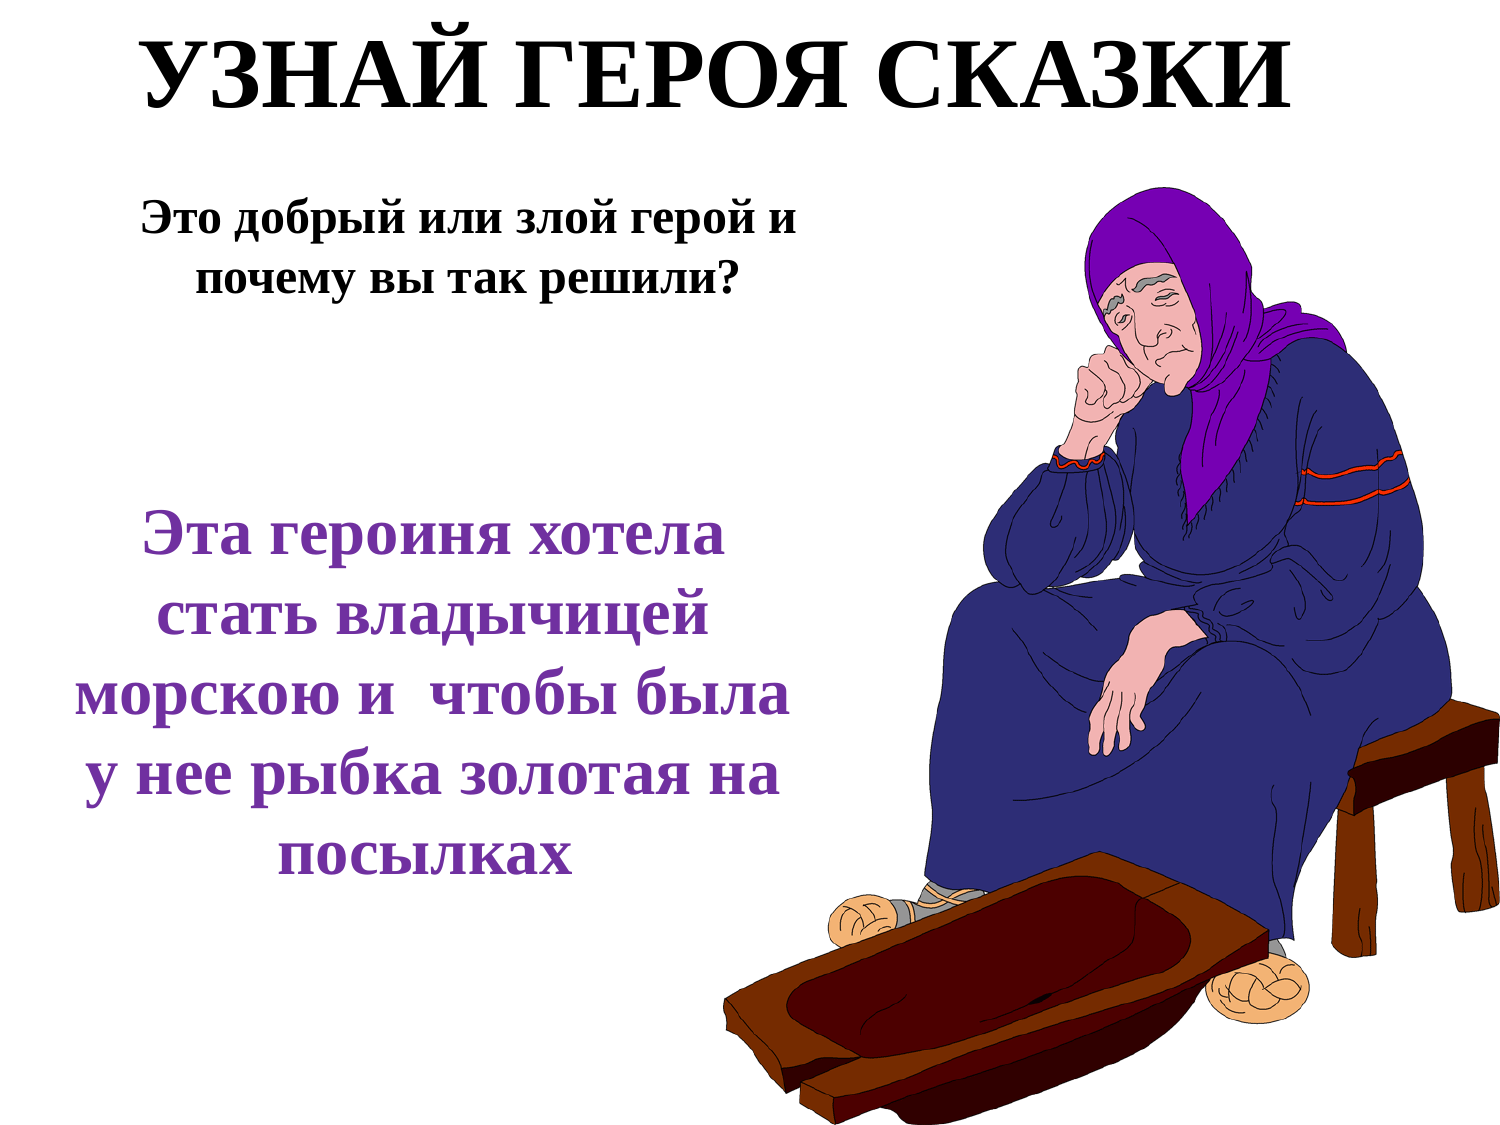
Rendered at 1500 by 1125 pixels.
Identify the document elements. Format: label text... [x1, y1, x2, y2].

text_box УЗНАЙ ГЕРОЯ СКАЗКИ [0, 0, 1430, 135]
text_box Эта героиня хотела стать владычицей морскою и чтобы была у нее рыбка золотая на посылках [58, 480, 718, 895]
picture [723, 187, 1500, 1125]
text_box Это добрый или злой герой и почему вы так решили? [93, 175, 844, 311]
